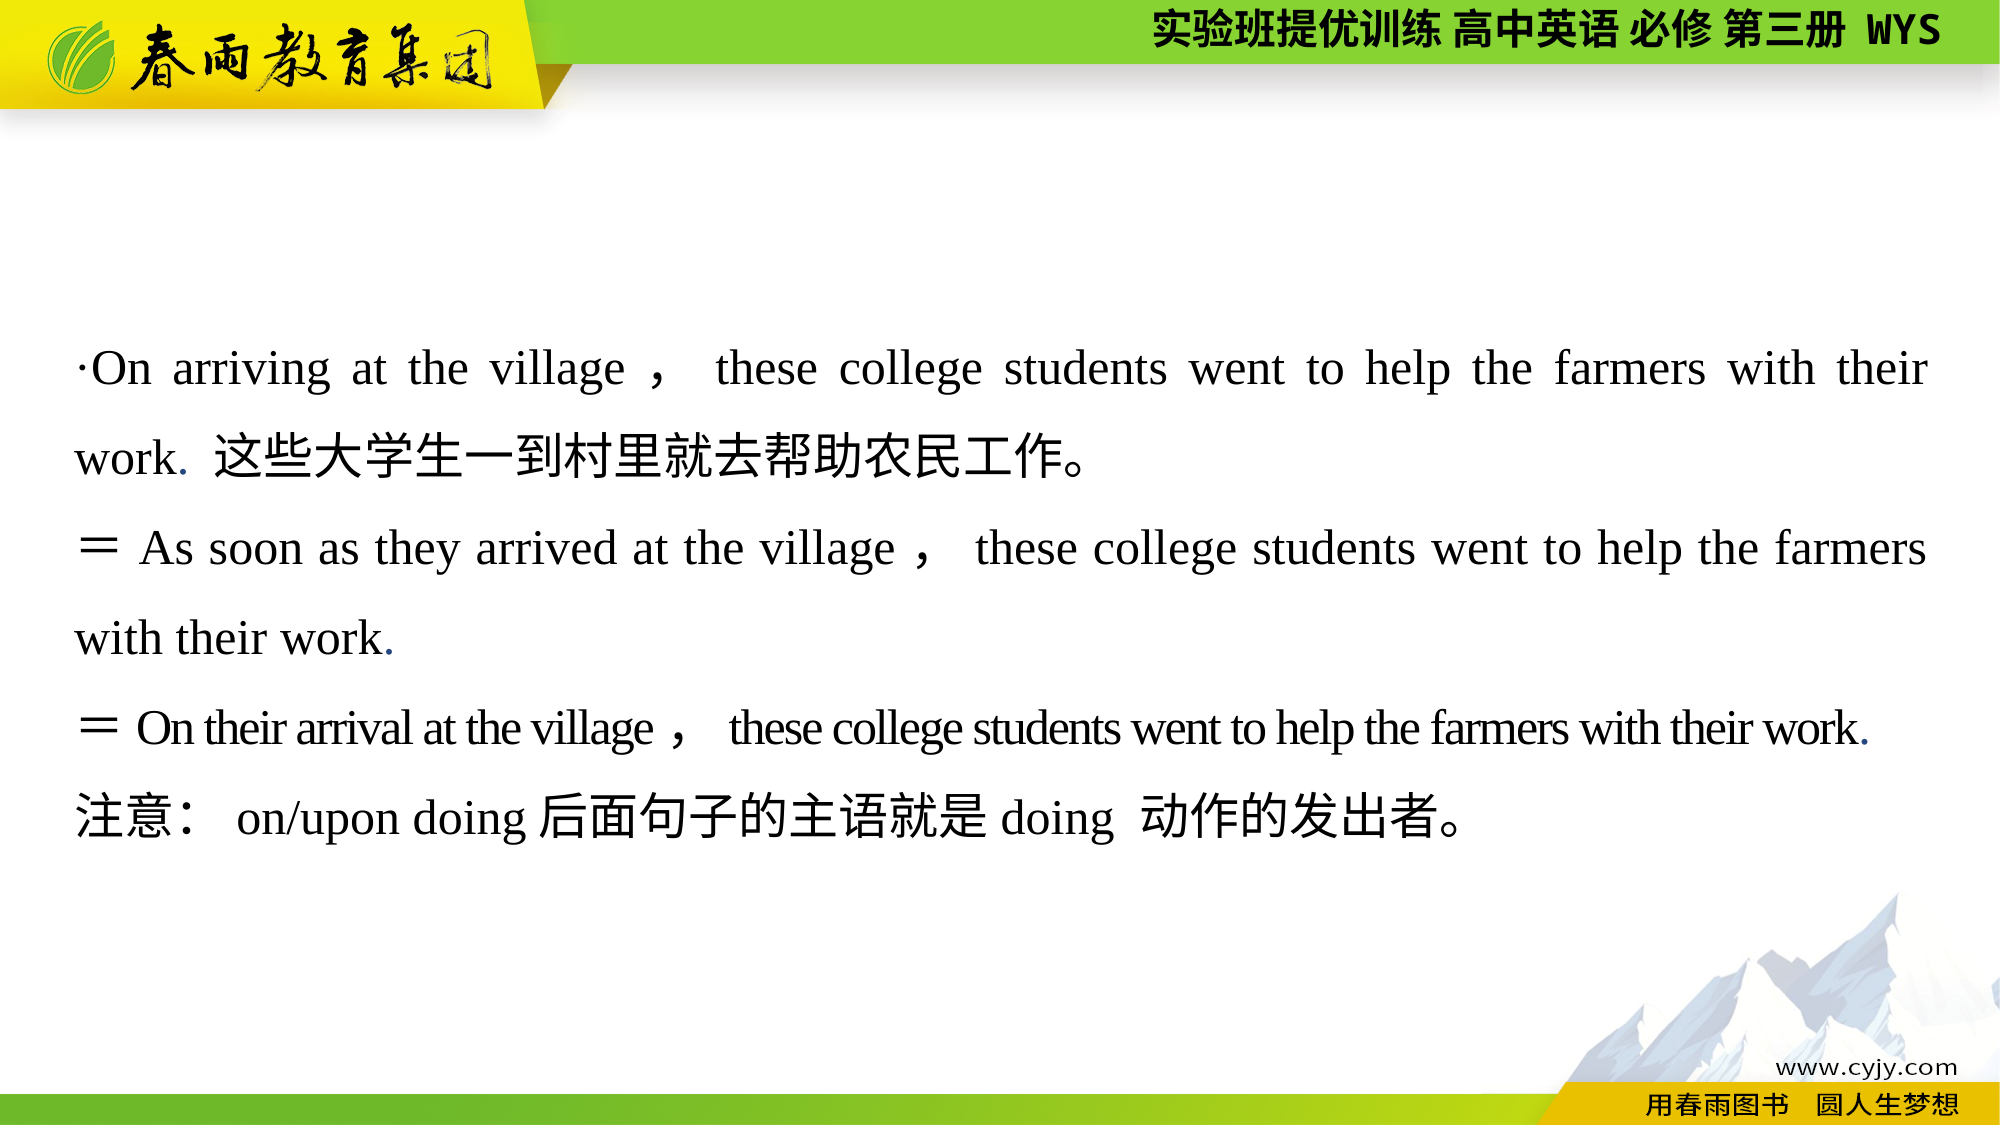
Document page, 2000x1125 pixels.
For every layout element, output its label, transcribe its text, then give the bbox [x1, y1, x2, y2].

list ·On arriving at the village，these college students went to help the farmers with their work. 这些大学生一到村里就去帮助农民工作。 ＝As soon as they arrived at the village，these college students went to help the farmers with their work. ＝On their arrival at the village，these college students went to help the farmers with their work. 注意：on/upon doing后面句子的主语就是doing 动作的发出者。 [59, 297, 1944, 846]
picture [0, 0, 2000, 1125]
